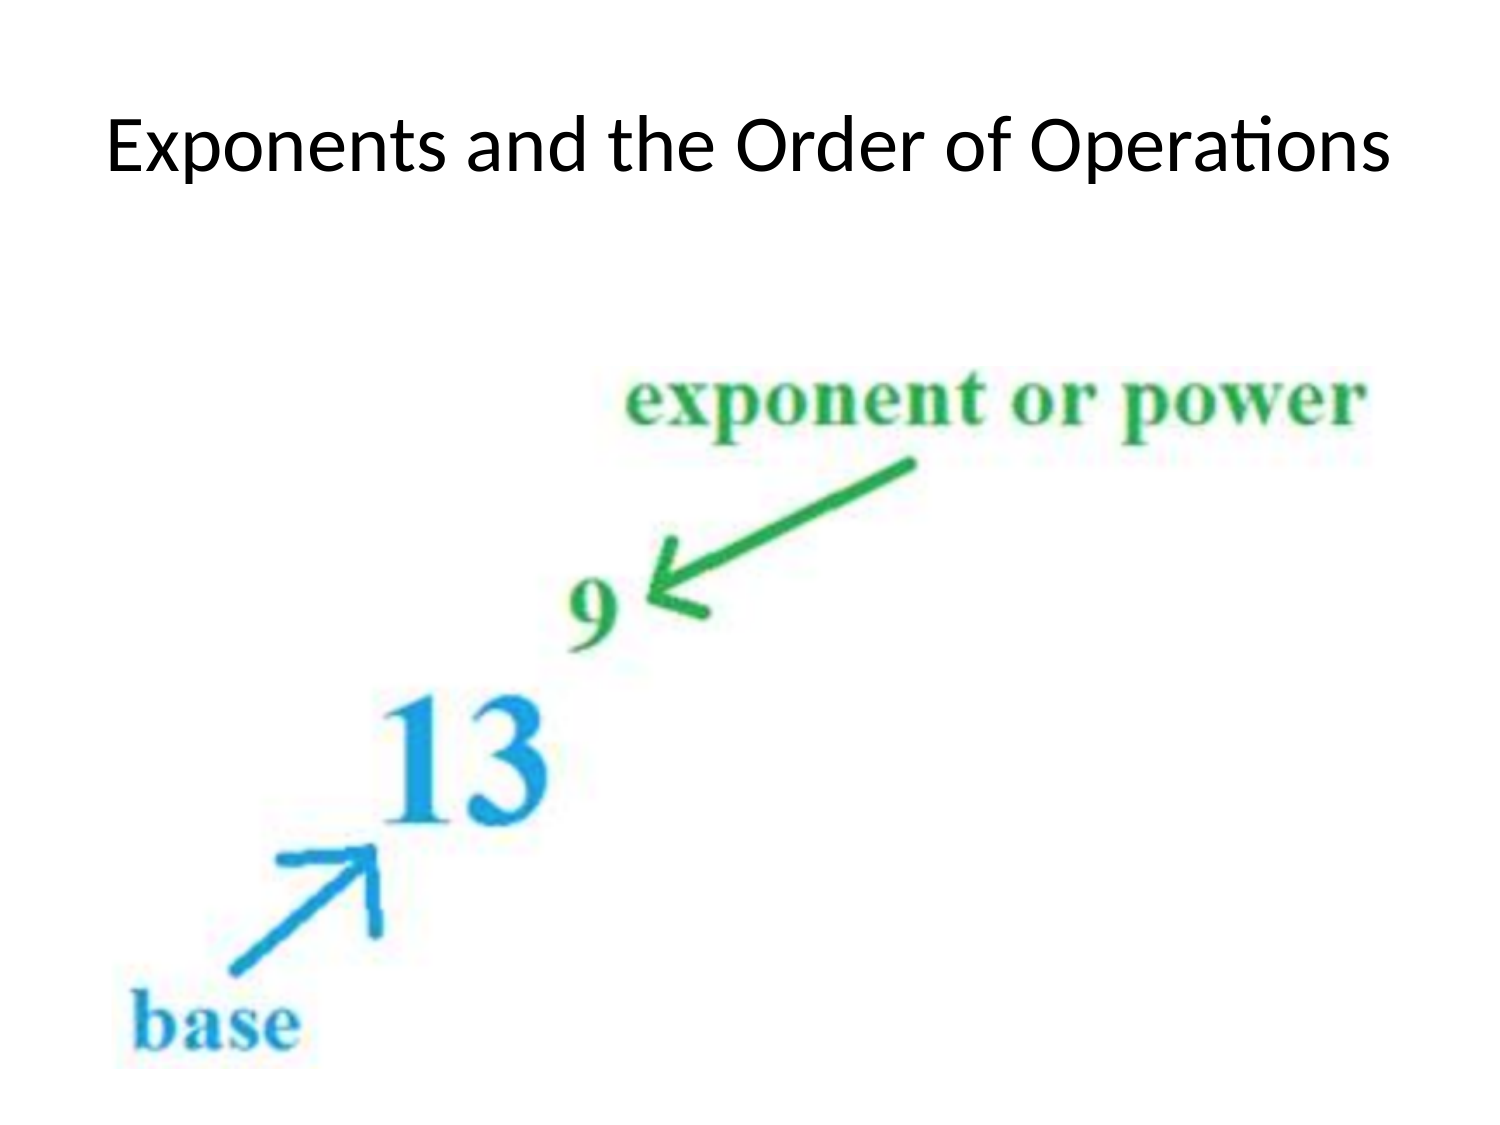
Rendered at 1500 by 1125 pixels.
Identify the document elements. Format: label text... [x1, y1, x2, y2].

title Exponents and the Order of Operations [75, 45, 1425, 233]
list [111, 365, 1390, 1070]
